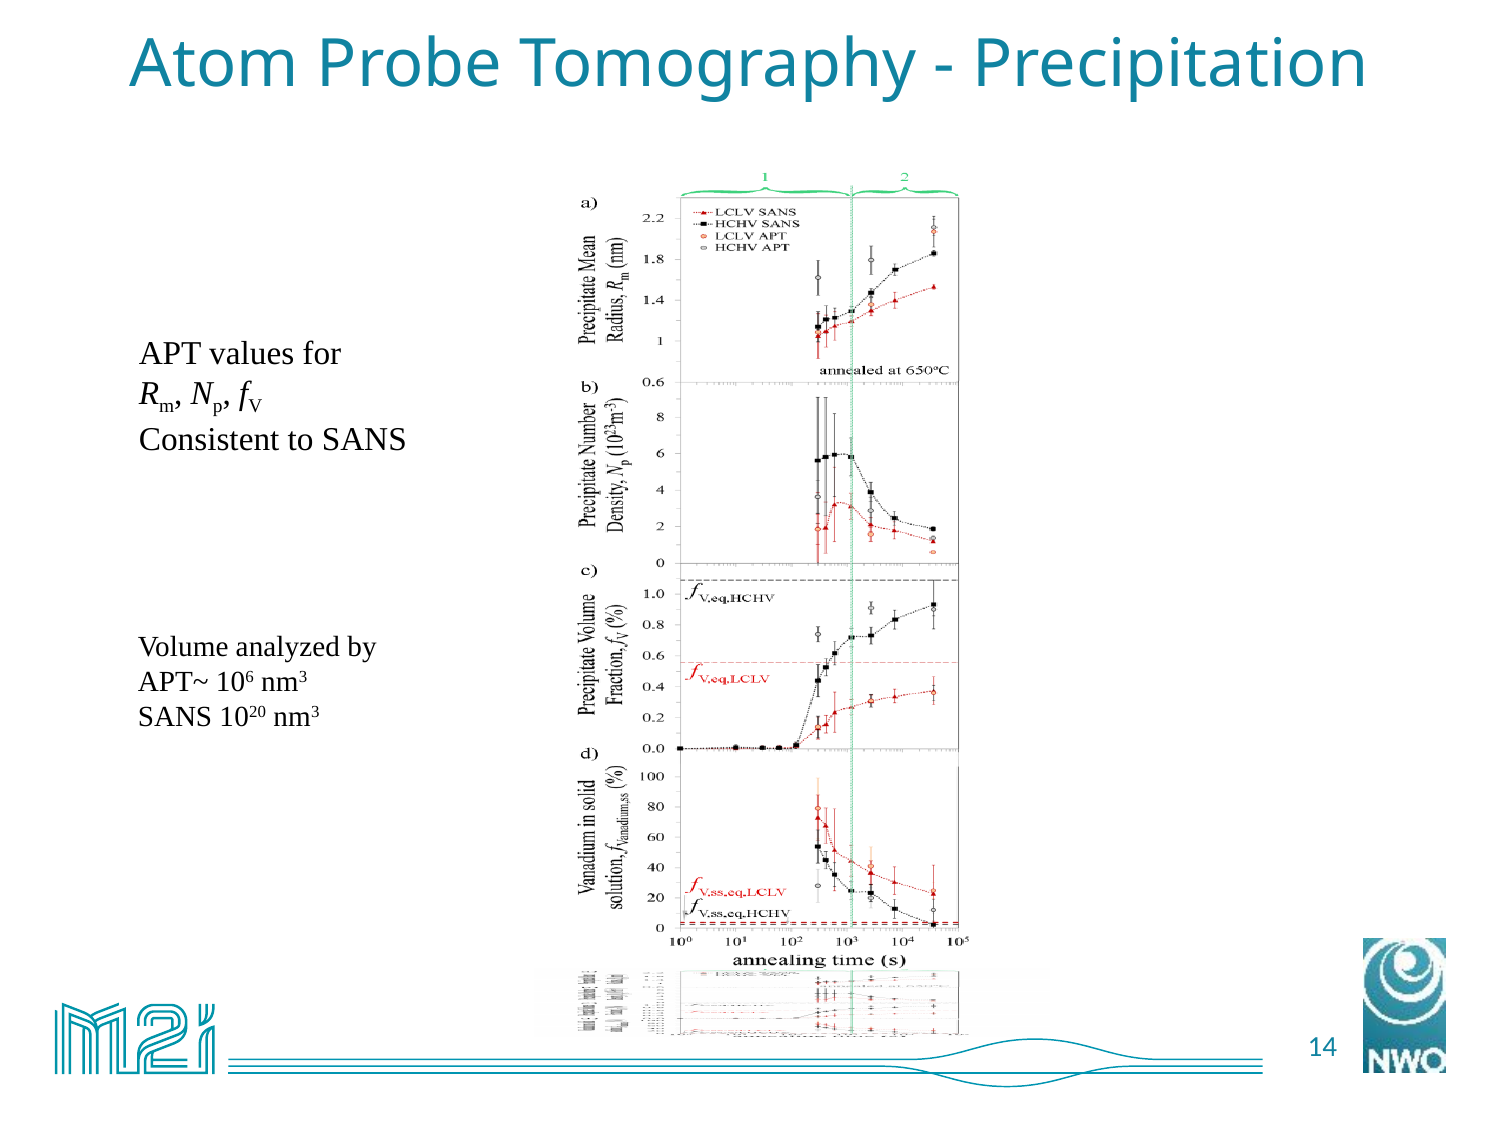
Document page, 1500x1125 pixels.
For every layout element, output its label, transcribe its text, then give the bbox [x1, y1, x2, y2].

text_box APT values for Rm, Np, fV Consistent to SANS [124, 323, 423, 464]
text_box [534, 126, 1051, 1038]
slide_number 14 [1272, 1015, 1344, 1075]
text_box Volume analyzed by APT~ 106 nm3 SANS 1020 nm3 [123, 619, 400, 740]
text_box Atom Probe Tomography - Precipitation [0, 26, 1500, 100]
picture [1363, 938, 1446, 1073]
